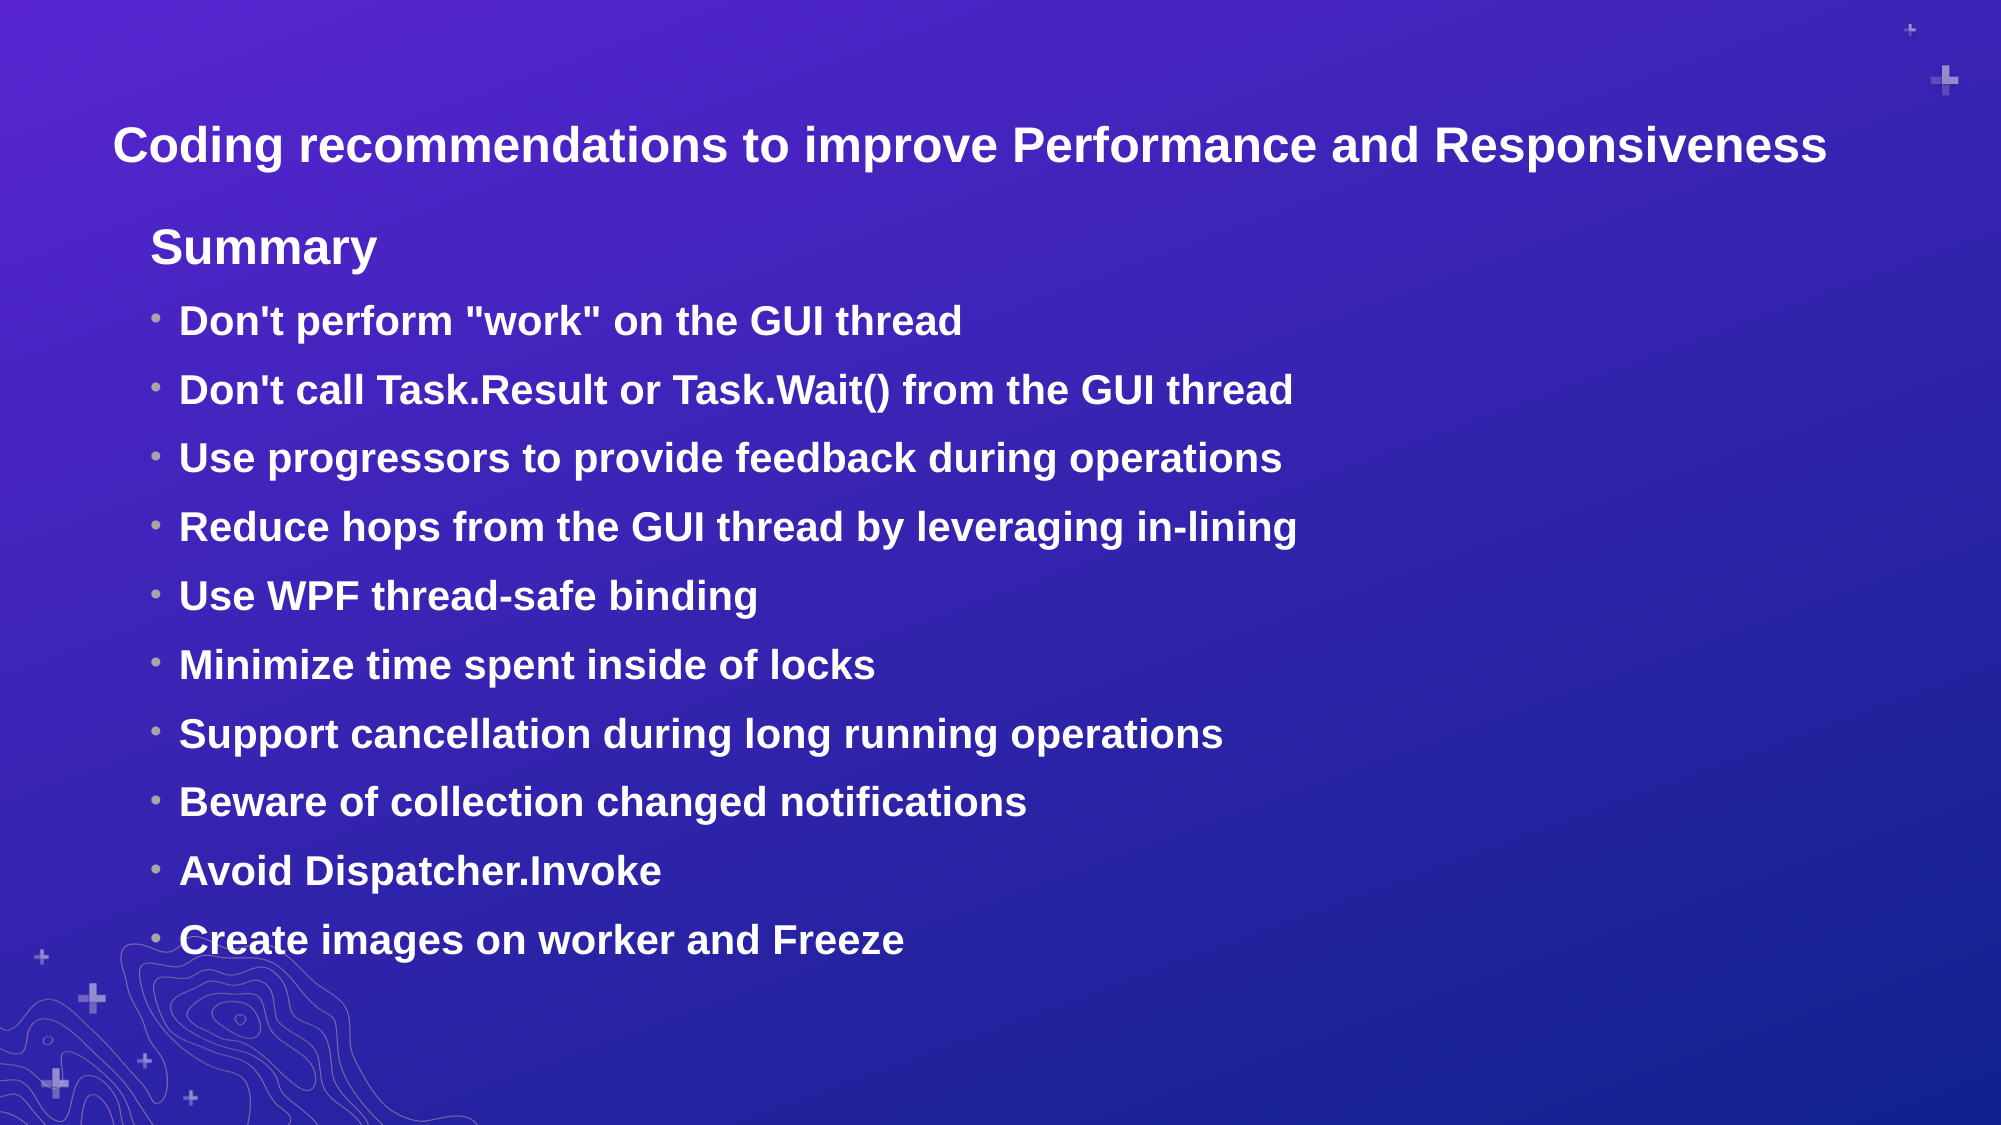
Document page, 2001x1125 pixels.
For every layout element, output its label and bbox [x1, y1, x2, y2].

text_box [0, 0, 2000, 1125]
